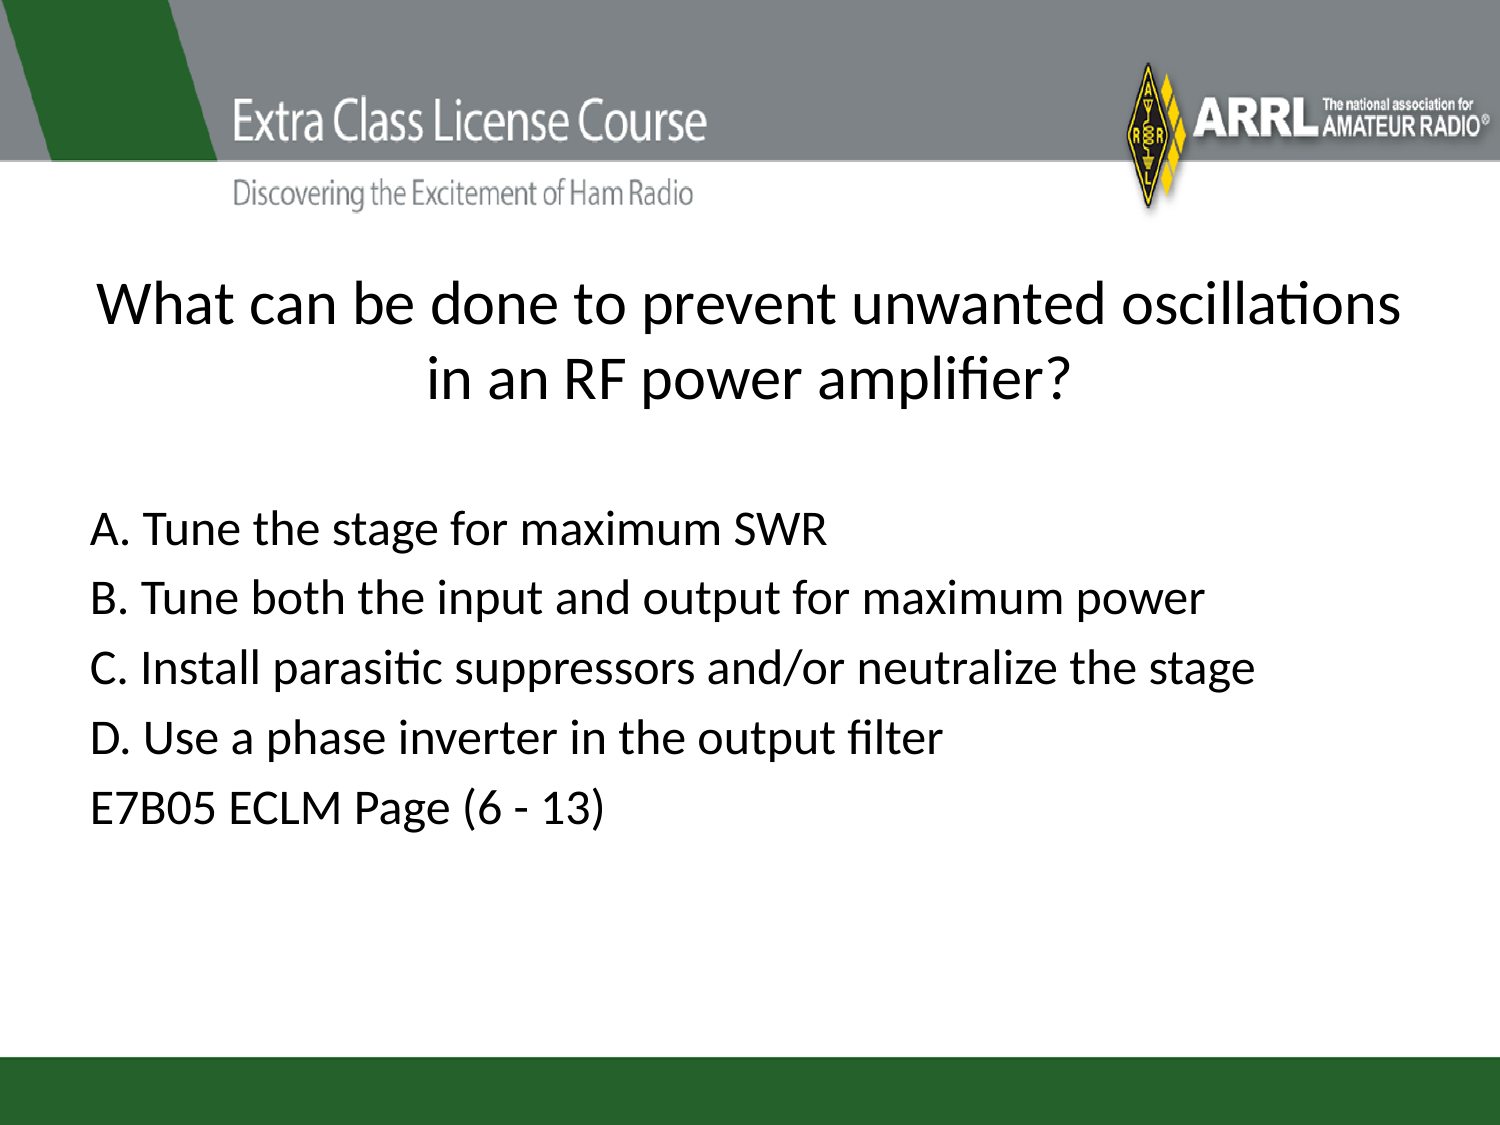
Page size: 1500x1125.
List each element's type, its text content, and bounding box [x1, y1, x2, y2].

title What can be done to prevent unwanted oscillations in an RF power amplifier? [75, 254, 1425, 435]
list A. Tune the stage for maximum SWR B. Tune both the input and output for maximum power C. Install parasitic suppressors and/or neutralize the stage D. Use a phase inverter in the output filter E7B05 ECLM Page (6 - 13) [75, 487, 1425, 1005]
picture [0, 0, 1500, 1125]
